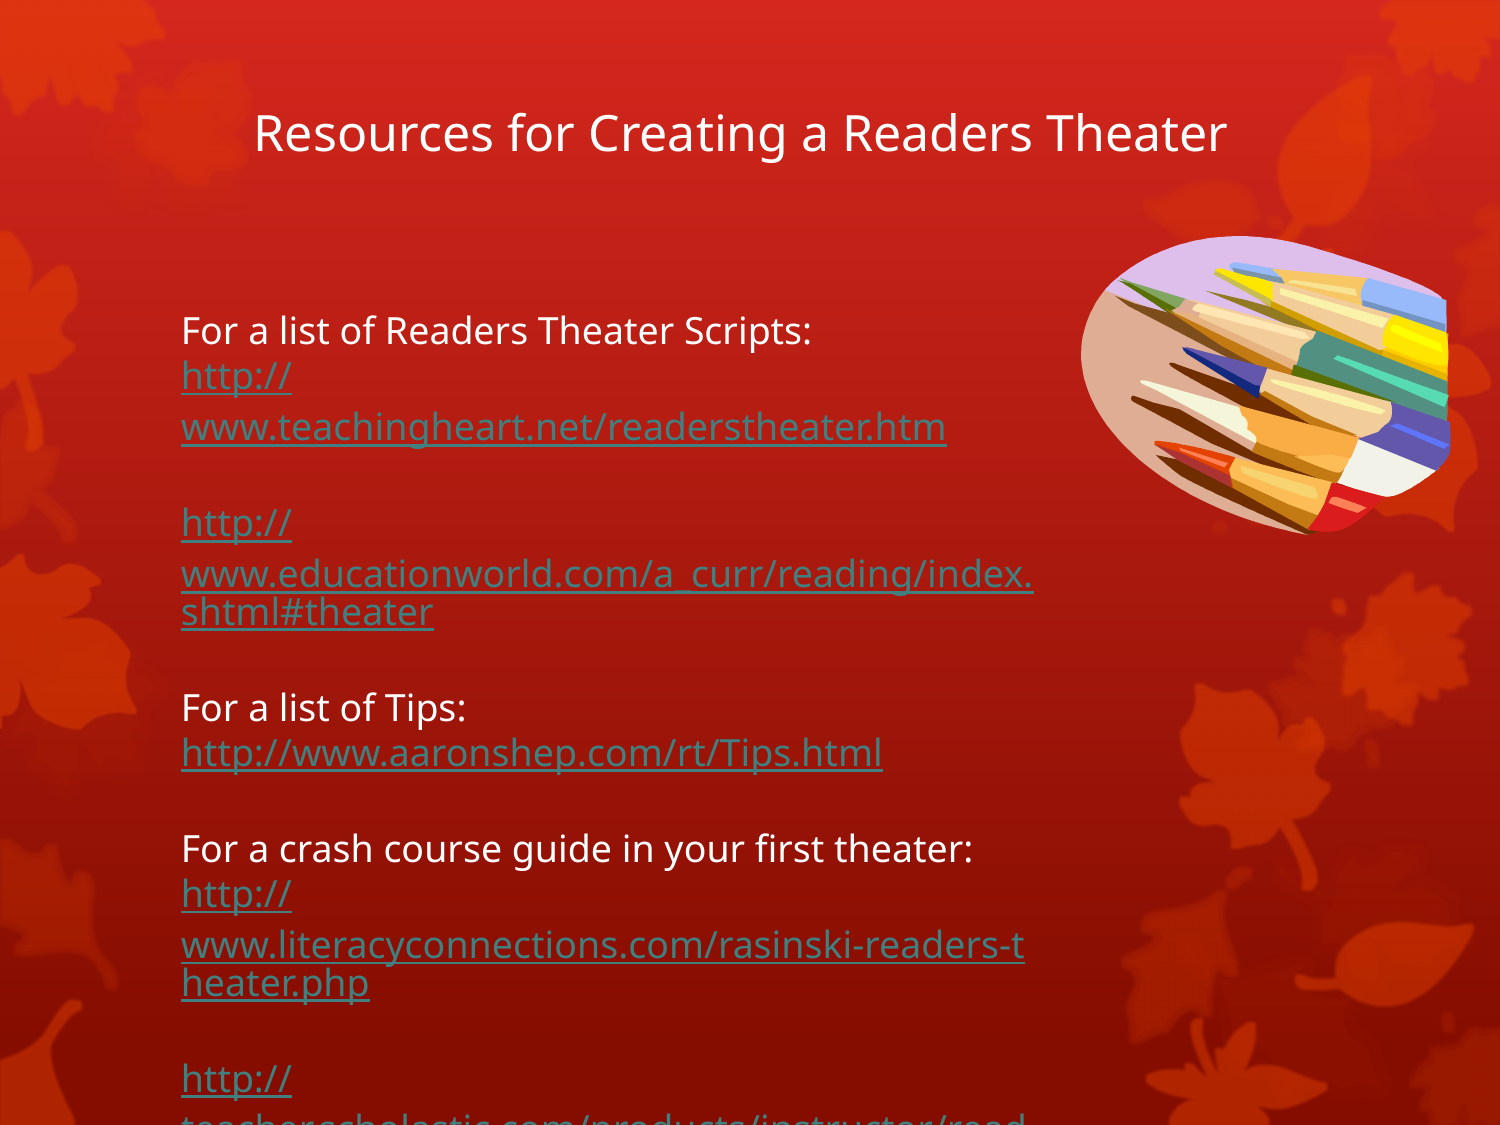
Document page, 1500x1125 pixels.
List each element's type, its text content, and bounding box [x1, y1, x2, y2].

picture [1075, 230, 1456, 541]
title Resources for Creating a Readers Theater [157, 55, 1326, 208]
text_box For a list of Readers Theater Scripts: http://www.teachingheart.net/readerstheater.htm http://www.educationworld.com/a_curr/reading/index.shtml#theater For a list of Tips: http://www.aaronshep.com/rt/Tips.html For a crash course guide in your first theater: http://www.literacyconnections.com/rasinski-readers-theater.php http://teacher.scholastic.com/products/instructor/readerstheater.htm [166, 299, 1058, 1125]
